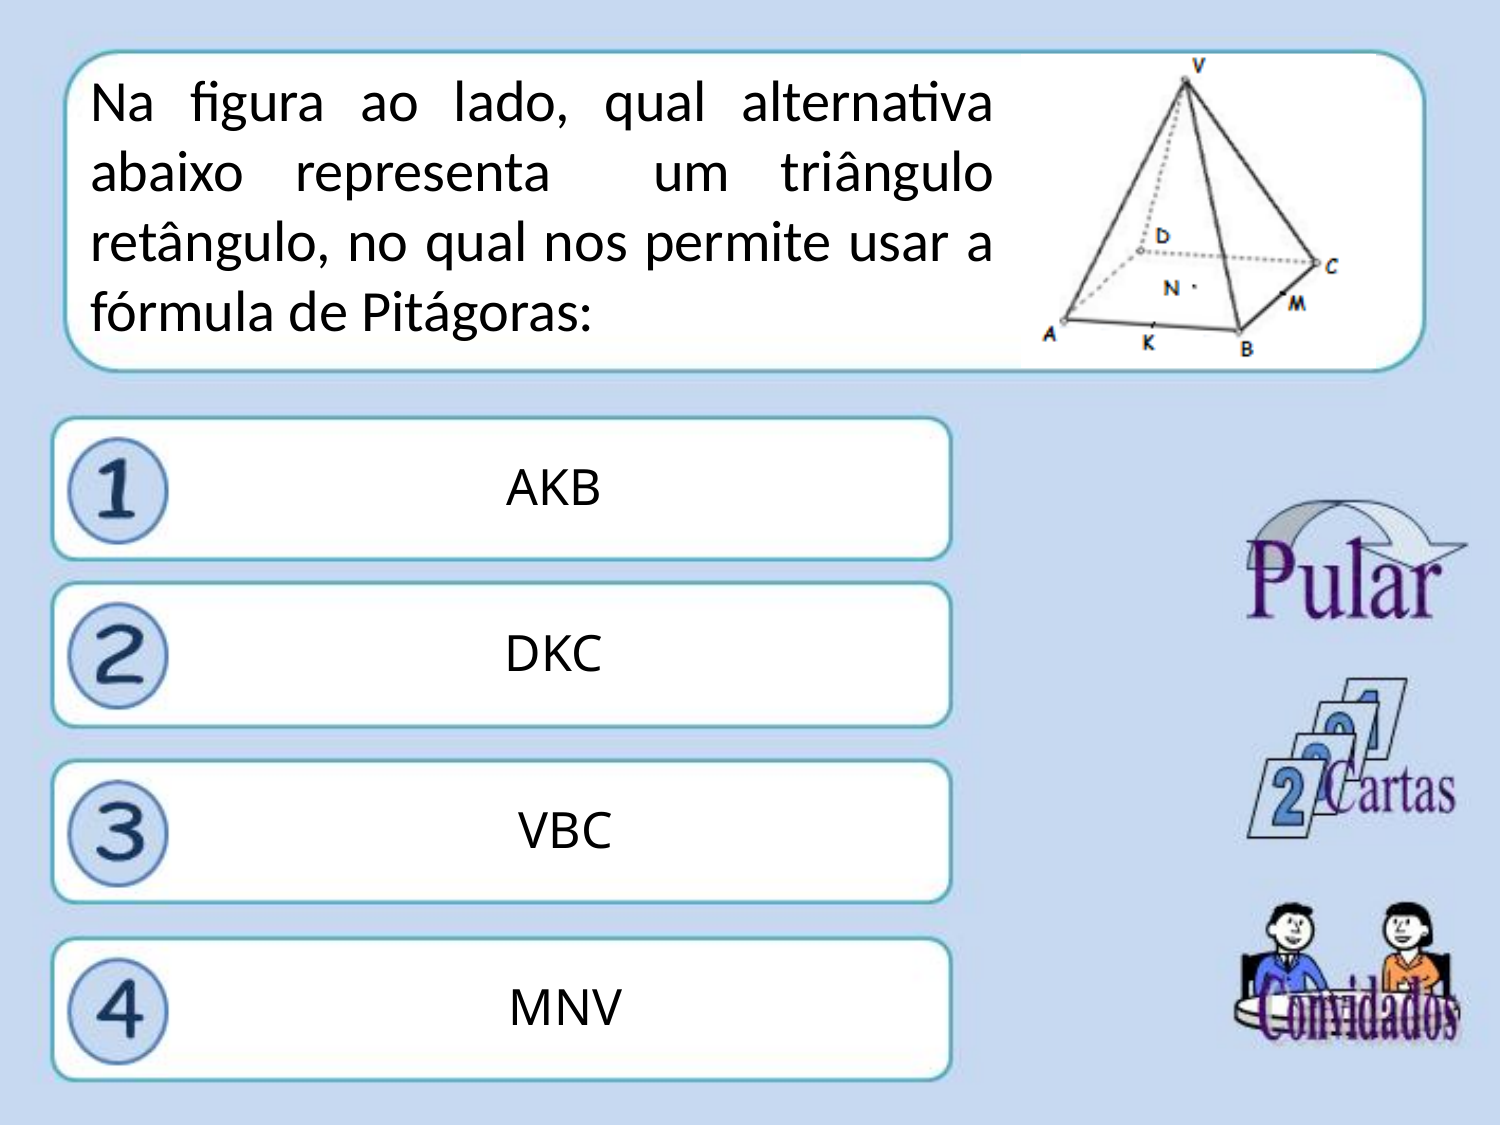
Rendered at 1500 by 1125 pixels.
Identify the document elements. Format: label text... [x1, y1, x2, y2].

text_box [183, 940, 194, 1071]
title Na figura ao lado, qual alternativa abaixo representa um triângulo retângulo, no qual nos permite usar a fórmula de Pitágoras: [74, 44, 1011, 362]
text_box MNV [194, 940, 937, 1071]
text_box VBC [194, 763, 937, 894]
text_box DKC [183, 586, 925, 716]
picture [0, 0, 1500, 1125]
text_box AKB [183, 420, 925, 551]
text_box . . [1222, 479, 1471, 630]
